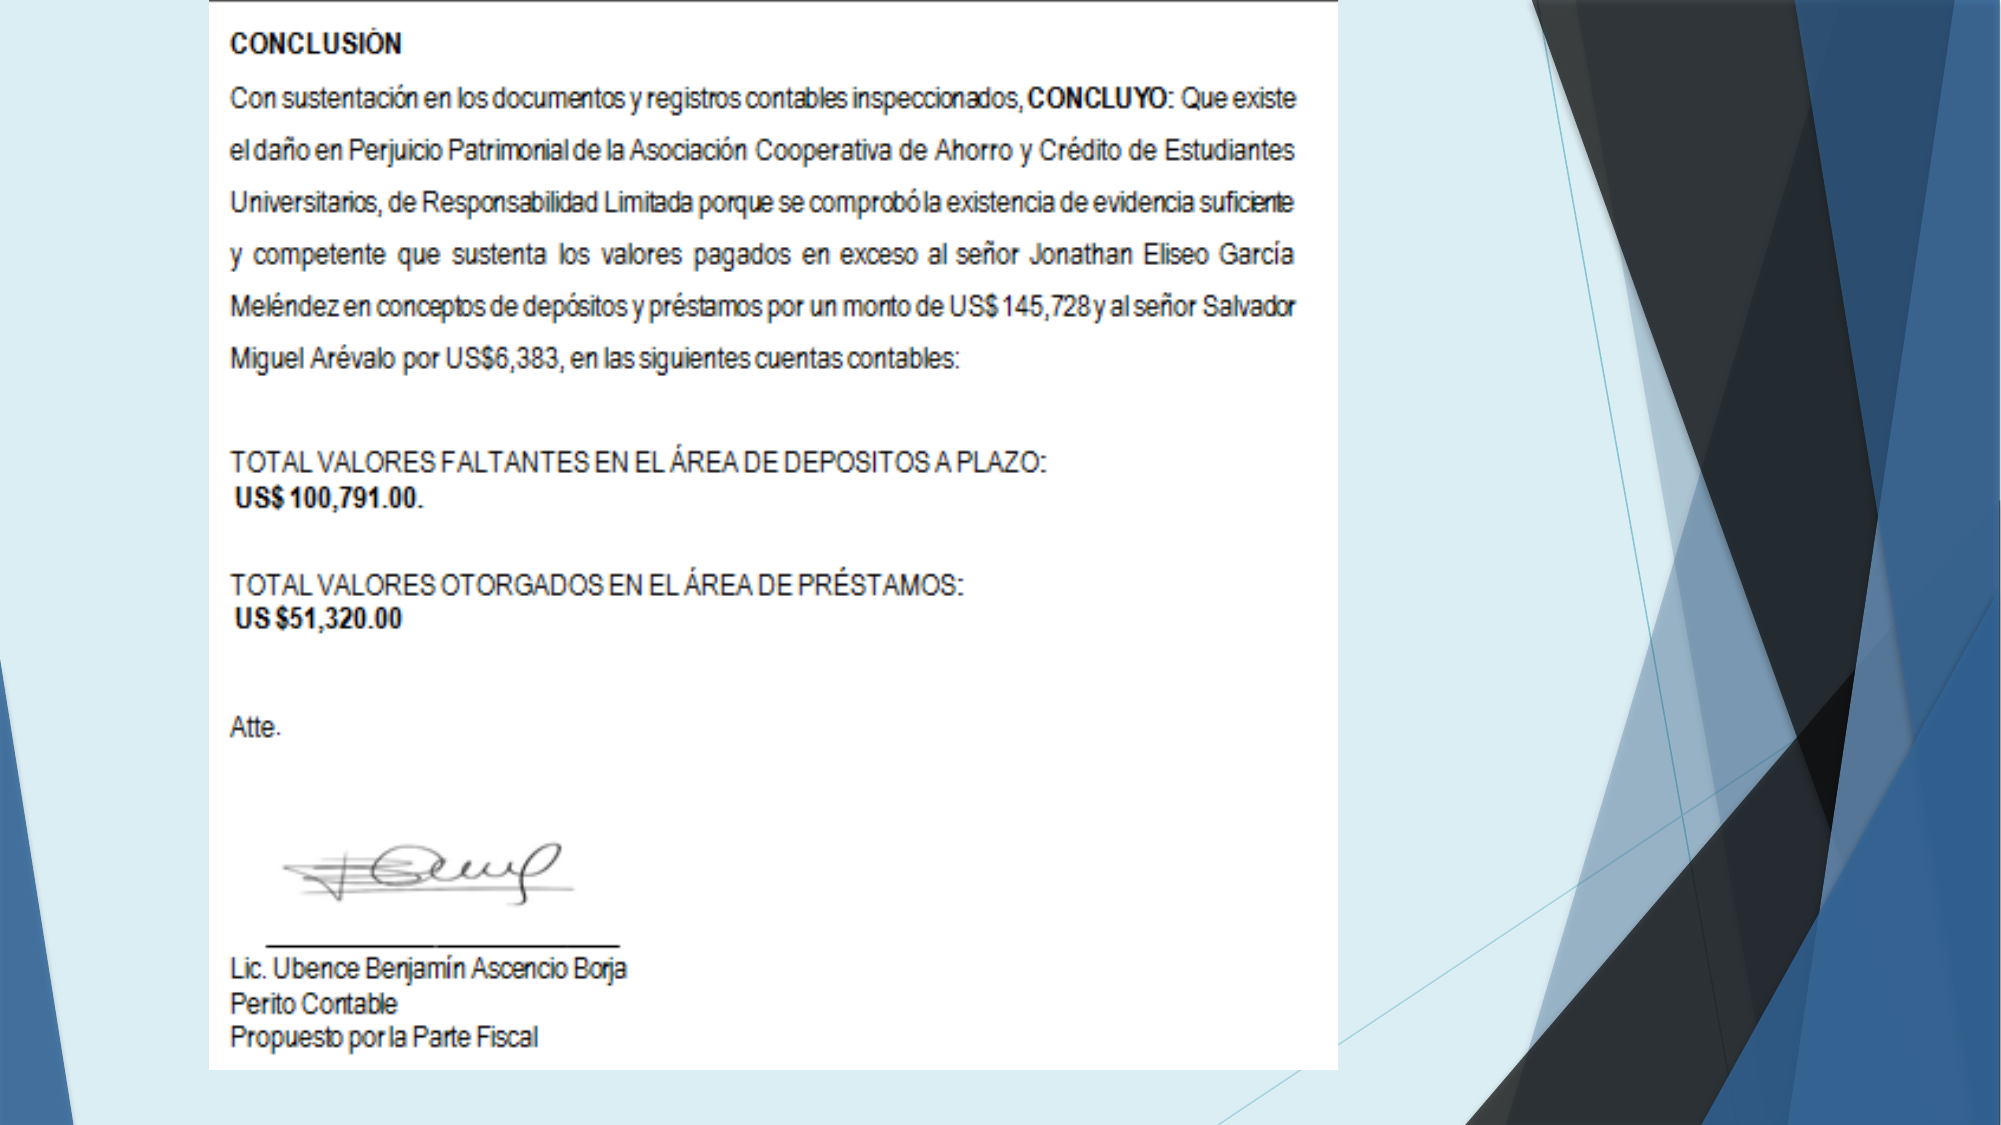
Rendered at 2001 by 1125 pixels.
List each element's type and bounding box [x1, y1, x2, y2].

picture [208, 0, 1339, 1070]
